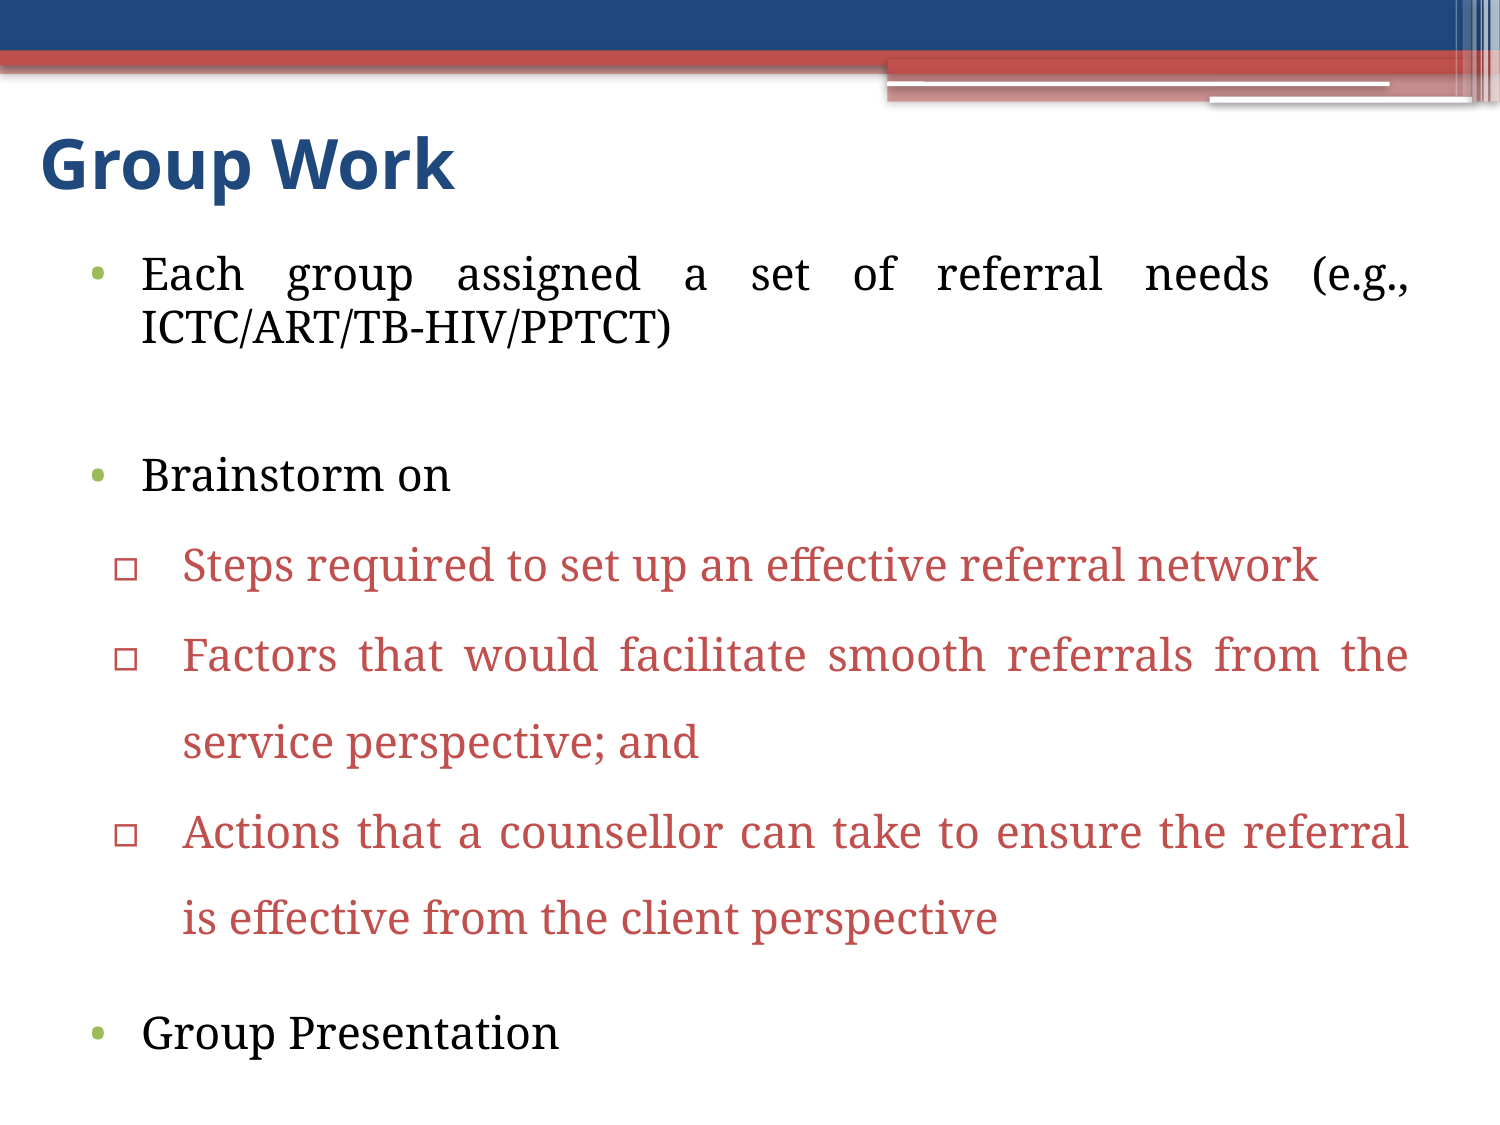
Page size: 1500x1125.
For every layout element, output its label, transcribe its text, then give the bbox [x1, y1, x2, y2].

list Each group assigned a set of referral needs (e.g., ICTC/ART/TB-HIV/PPTCT) Brainstorm on Steps required to set up an effective referral network Factors that would facilitate smooth referrals from the service perspective; and Actions that a counsellor can take to ensure the referral is effective from the client perspective Group Presentation [75, 237, 1425, 1075]
title Group Work [24, 112, 1375, 288]
